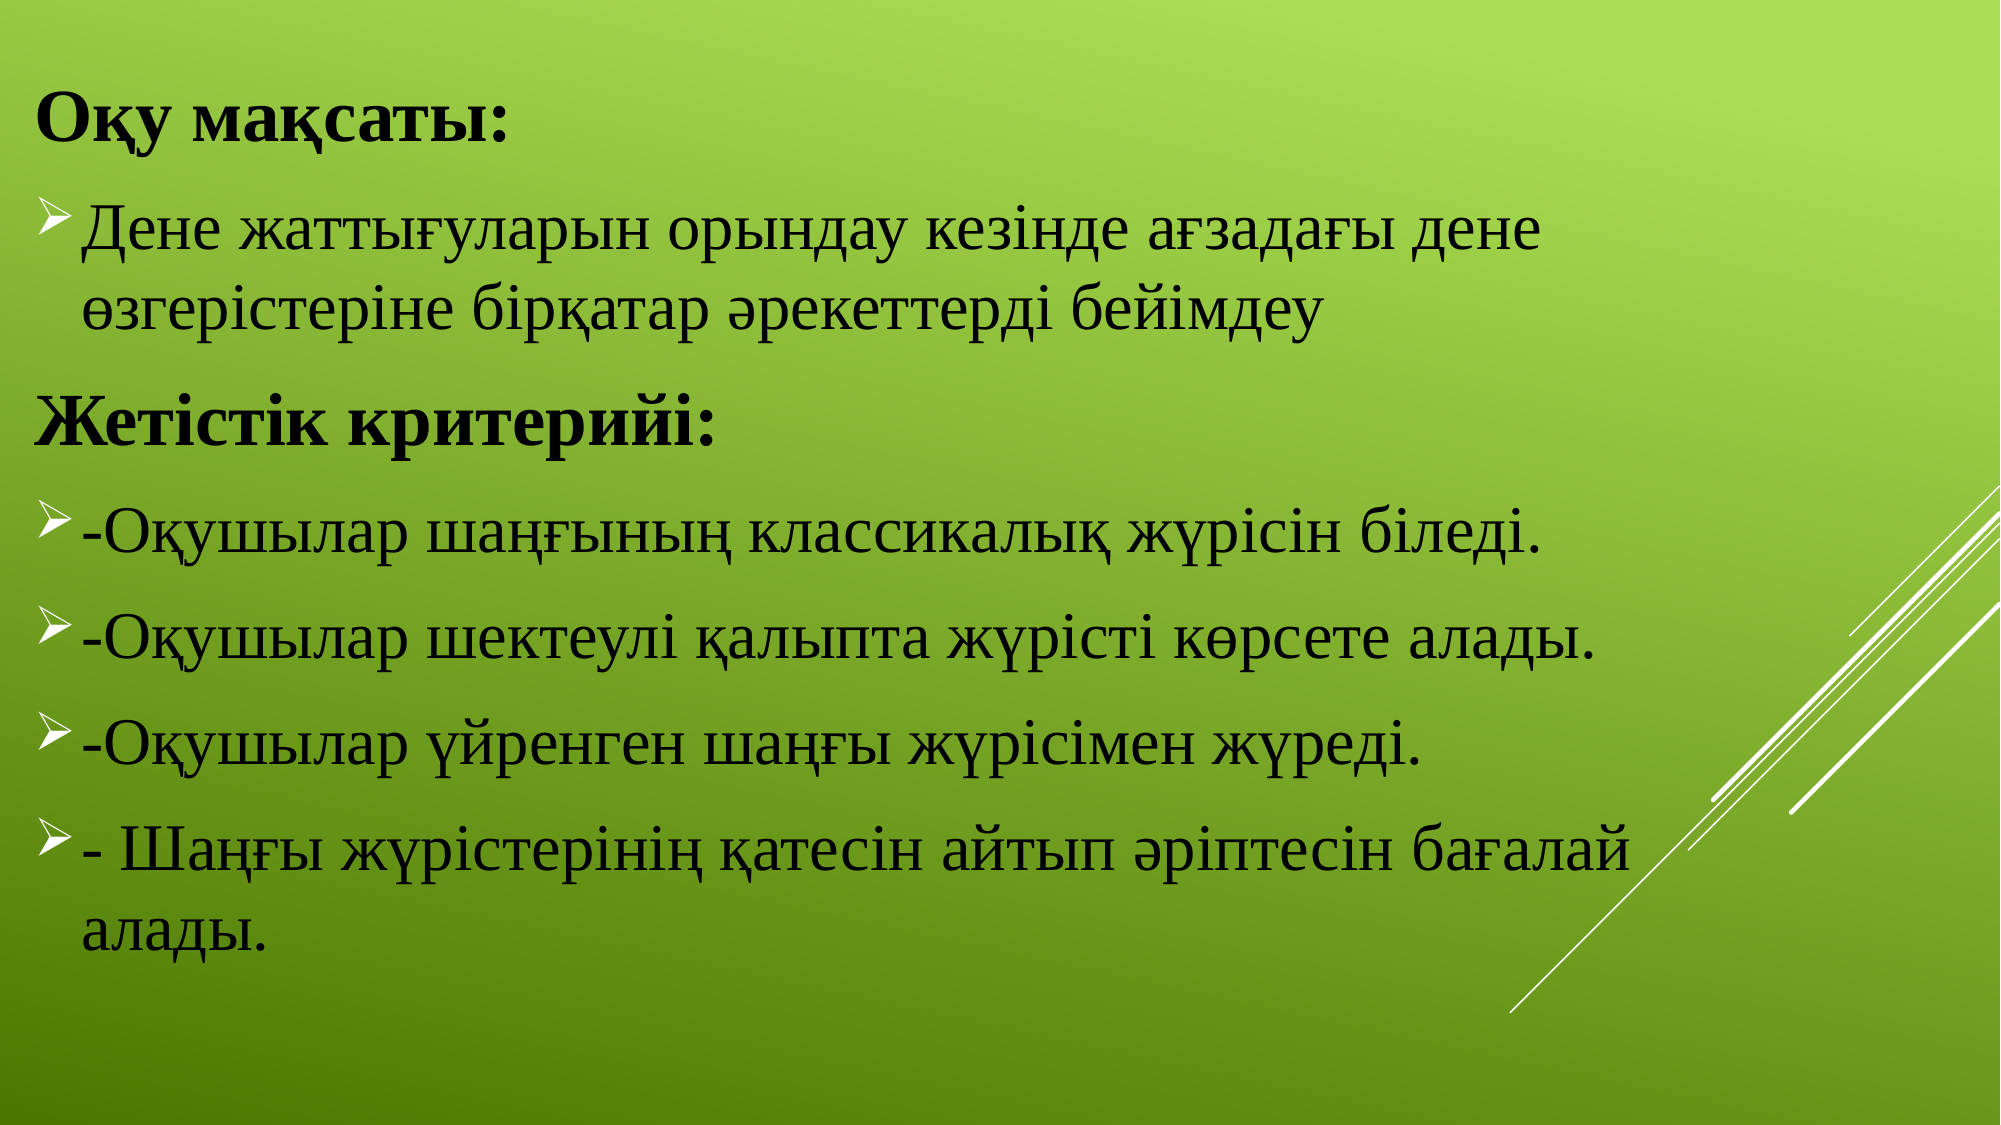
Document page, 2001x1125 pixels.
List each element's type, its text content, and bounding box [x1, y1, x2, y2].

list Оқу мақсаты: Дене жаттығуларын орындау кезінде ағзадағы дене өзгерістеріне бірқатар әрекеттерді бейімдеу Жетістік критерийі: -Оқушылар шаңғының классикалық жүрісін біледі. -Оқушылар шектеулі қалыпта жүрісті көрсете алады. -Оқушылар үйренген шаңғы жүрісімен жүреді. - Шаңғы жүрістерінің қатесін айтып әріптесін бағалай алады. [19, 0, 1833, 1125]
